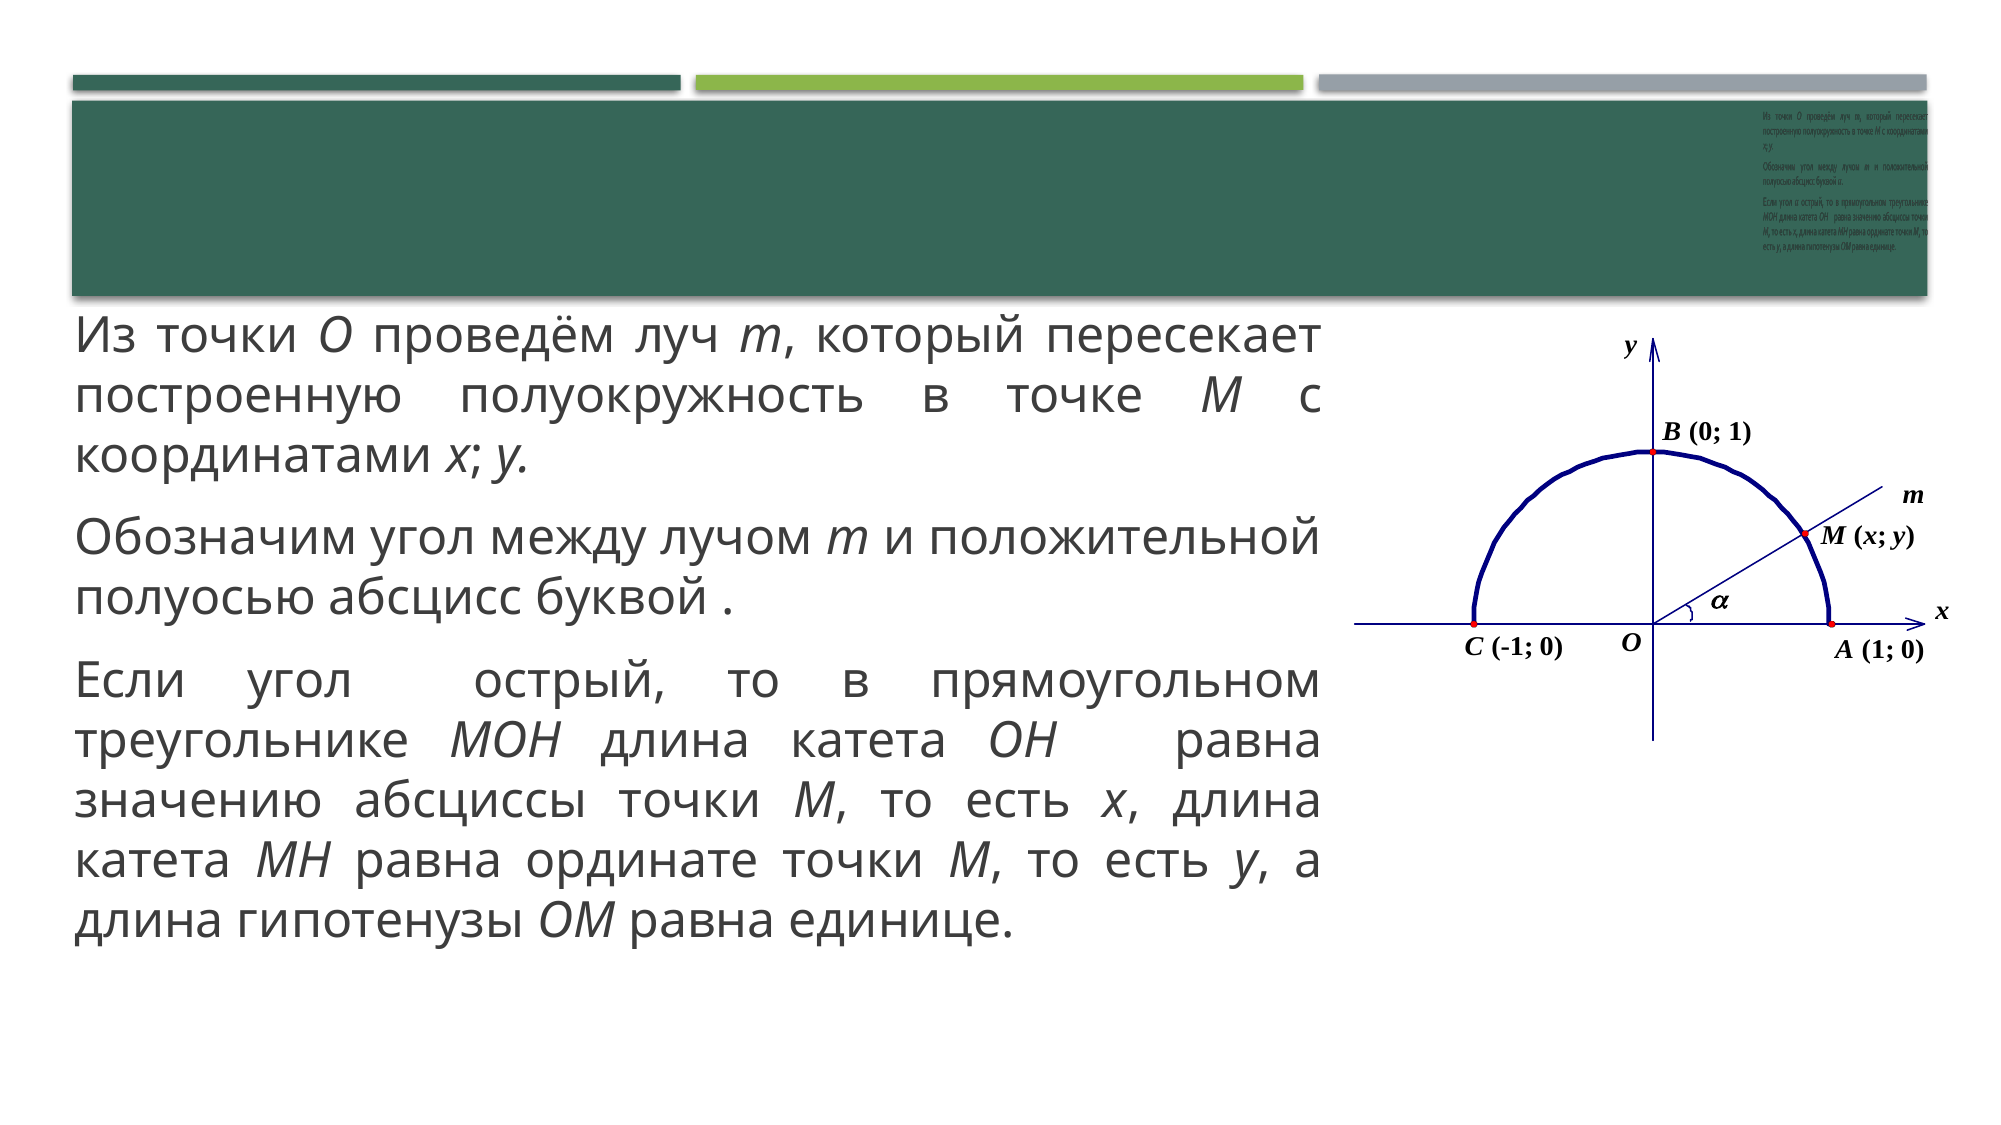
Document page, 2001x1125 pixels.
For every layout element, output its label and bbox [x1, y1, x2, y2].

picture [1759, 99, 1932, 295]
picture [1336, 311, 1976, 766]
